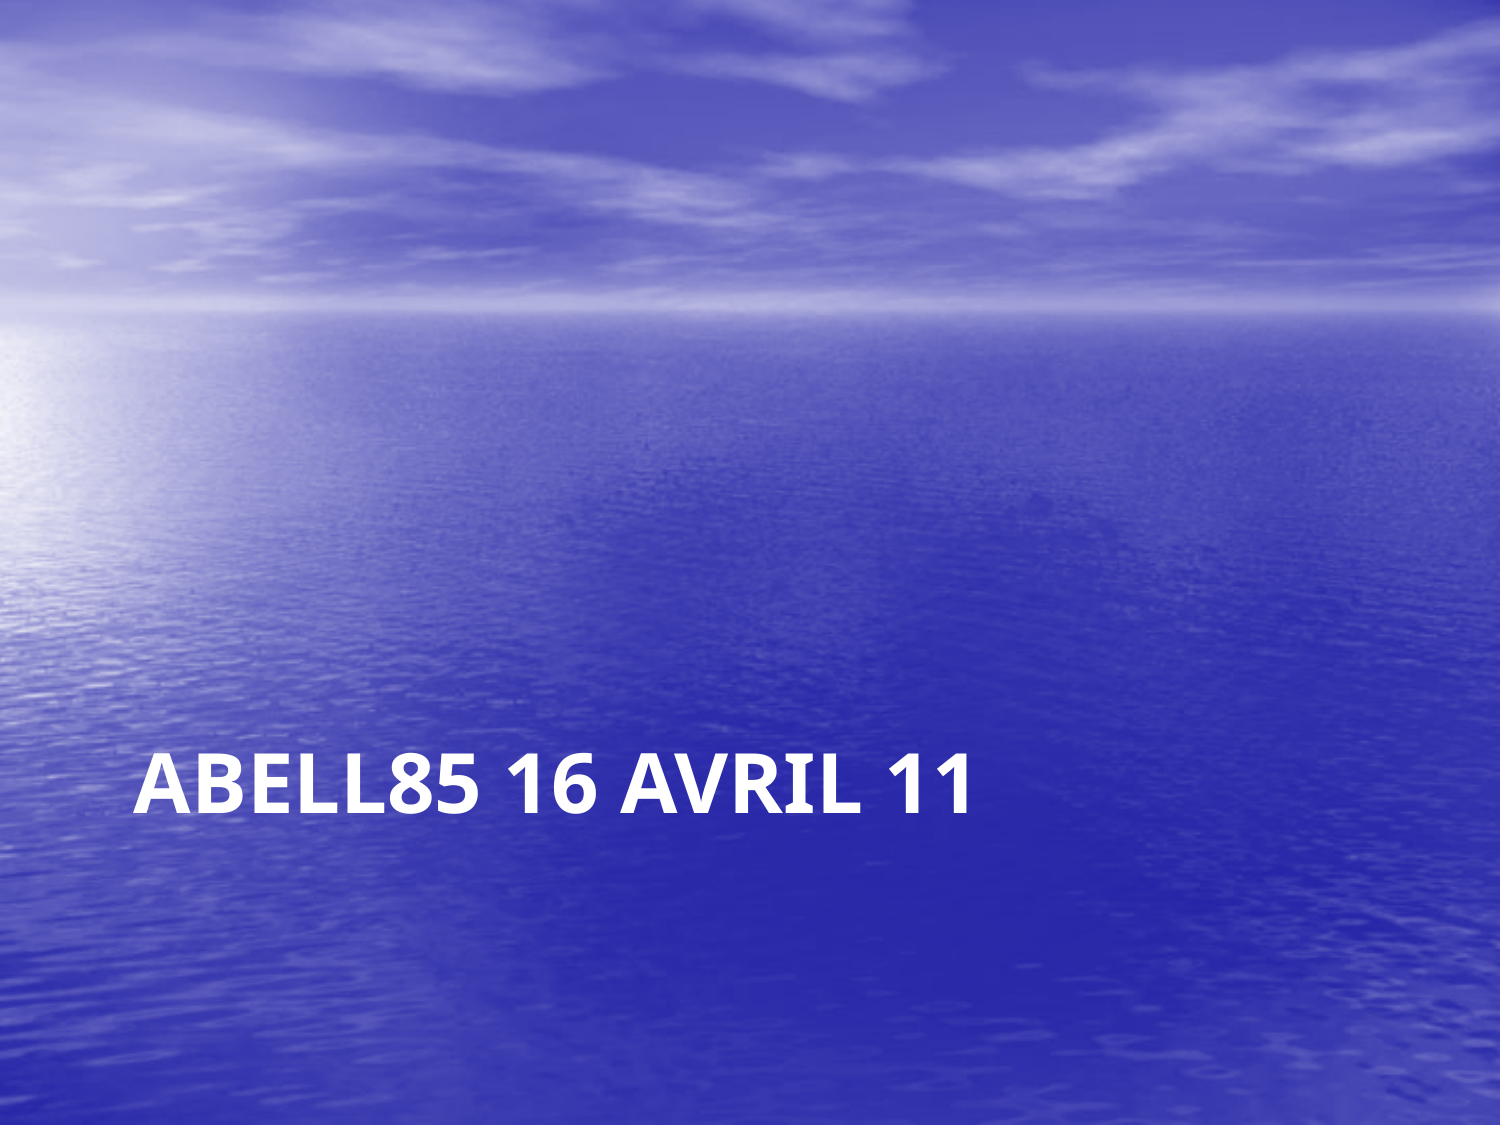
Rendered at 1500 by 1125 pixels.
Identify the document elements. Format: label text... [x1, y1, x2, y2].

title Abell85 16 avril 11 [118, 722, 1394, 947]
